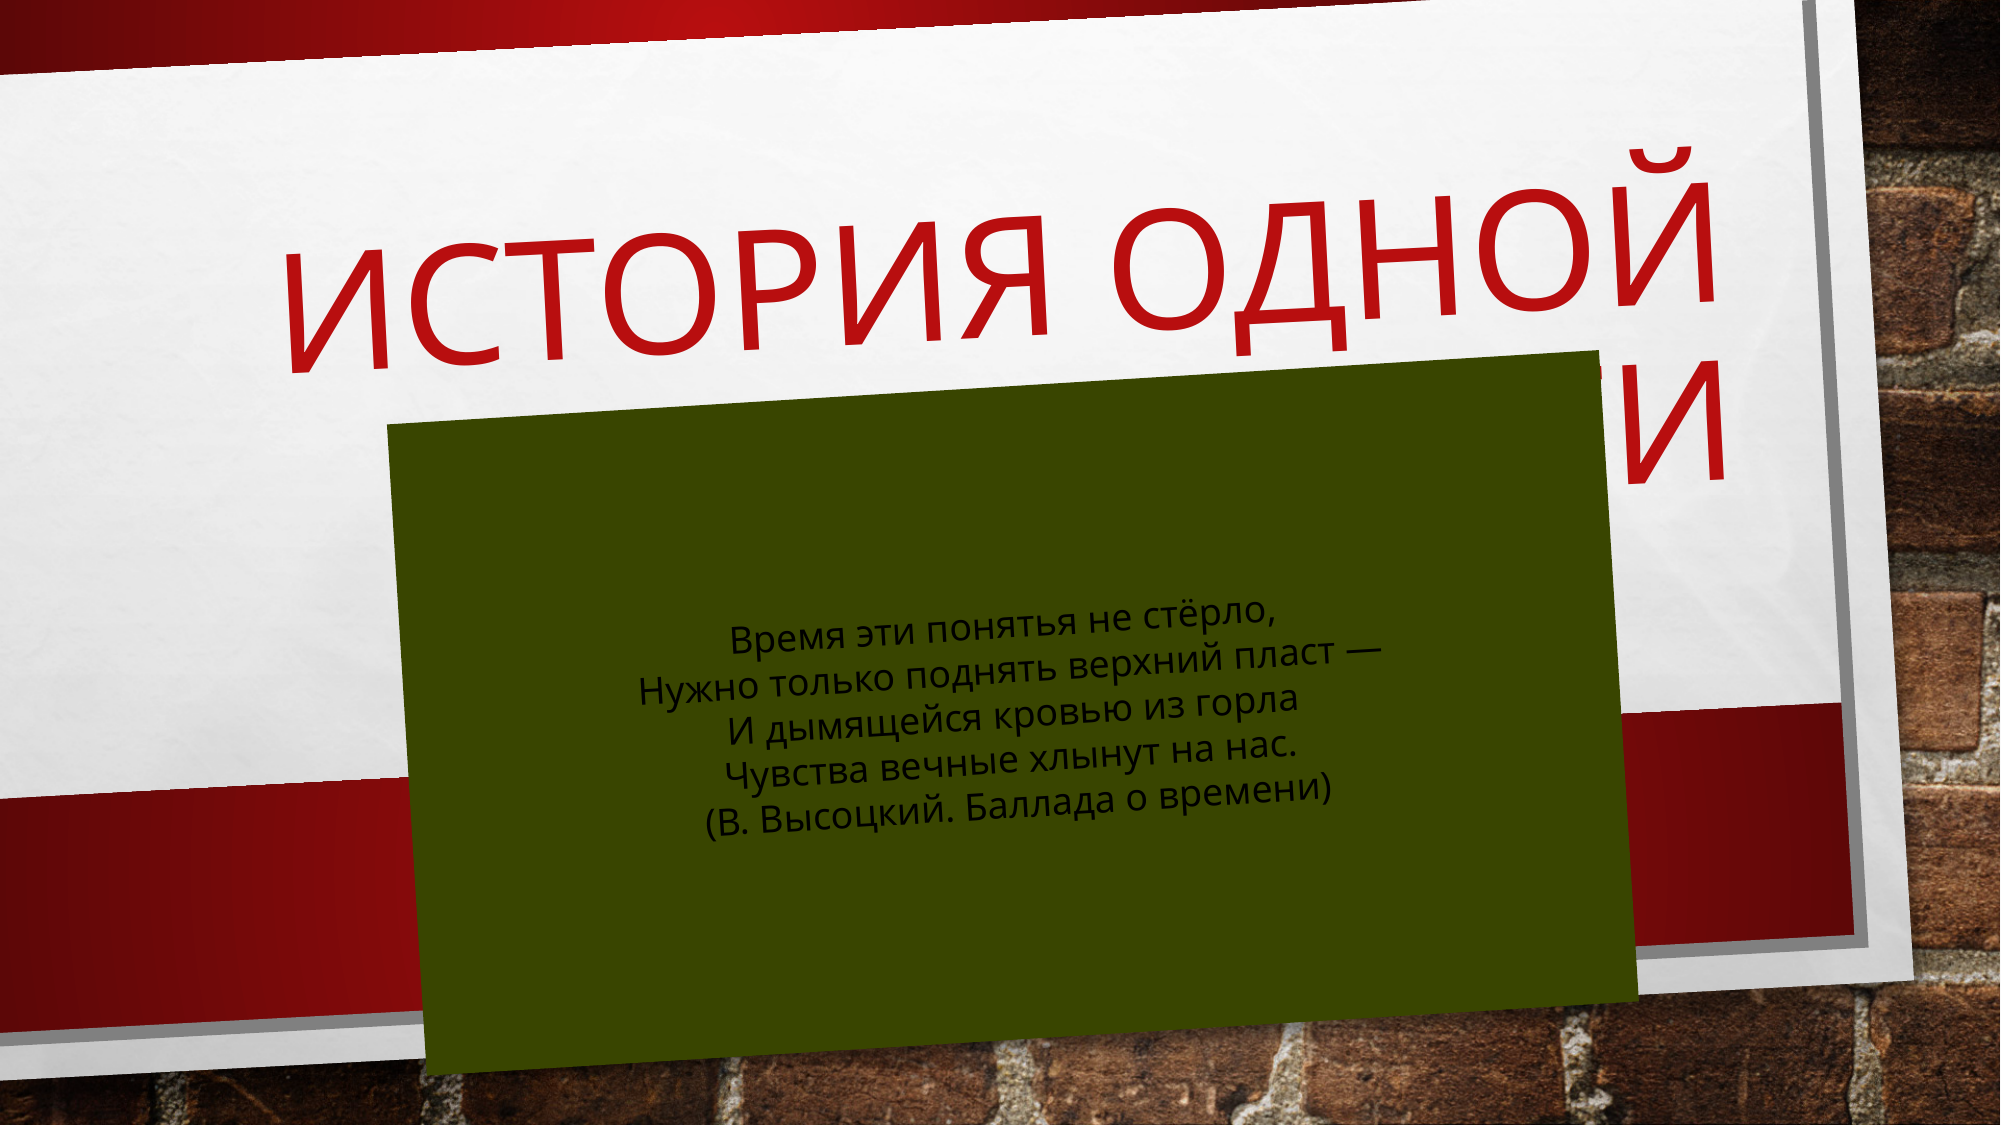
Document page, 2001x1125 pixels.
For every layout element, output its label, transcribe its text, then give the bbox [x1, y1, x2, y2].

subtitle Время эти понятья не стёрло, Нужно только поднять верхний пласт — И дымящейся кровью из горла Чувства вечные хлынут на нас. (В. Высоцкий. Баллада о времени) [386, 350, 1639, 1076]
picture [0, 0, 2000, 1125]
title История одной книги [135, 67, 1758, 605]
